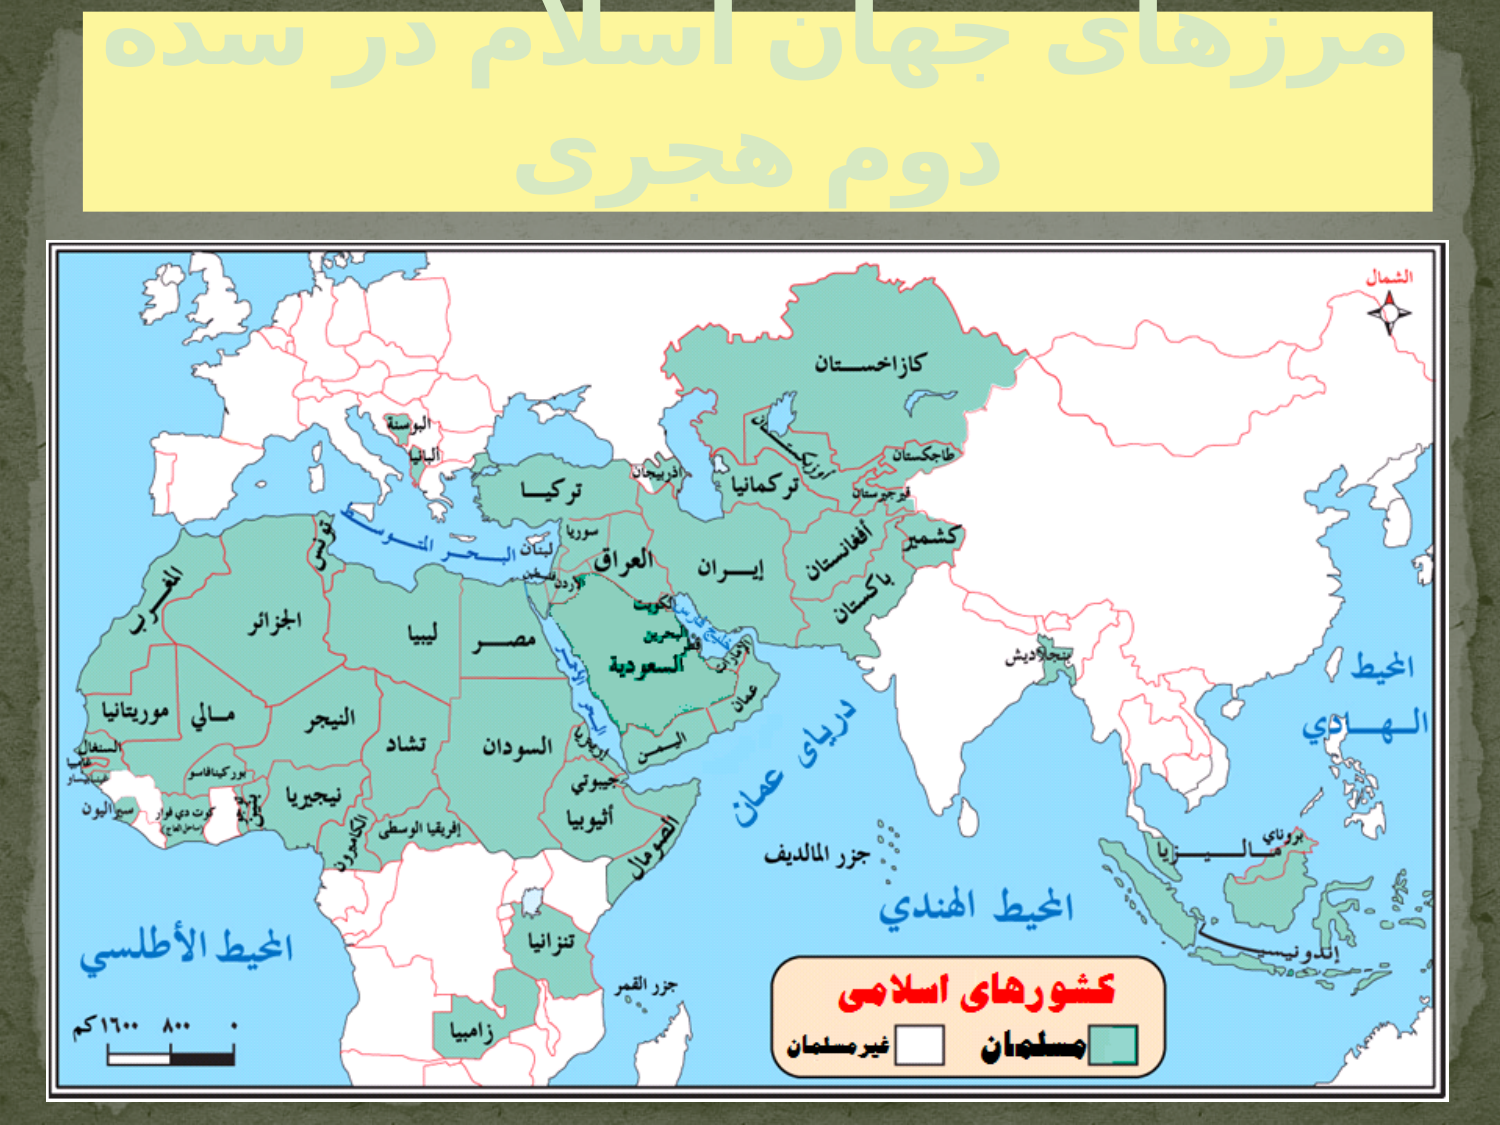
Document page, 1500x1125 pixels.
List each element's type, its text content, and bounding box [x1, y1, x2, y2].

picture [46, 240, 1449, 1102]
title مرزهای جهان اسلام در سده دوم هجری [82, 11, 1433, 212]
